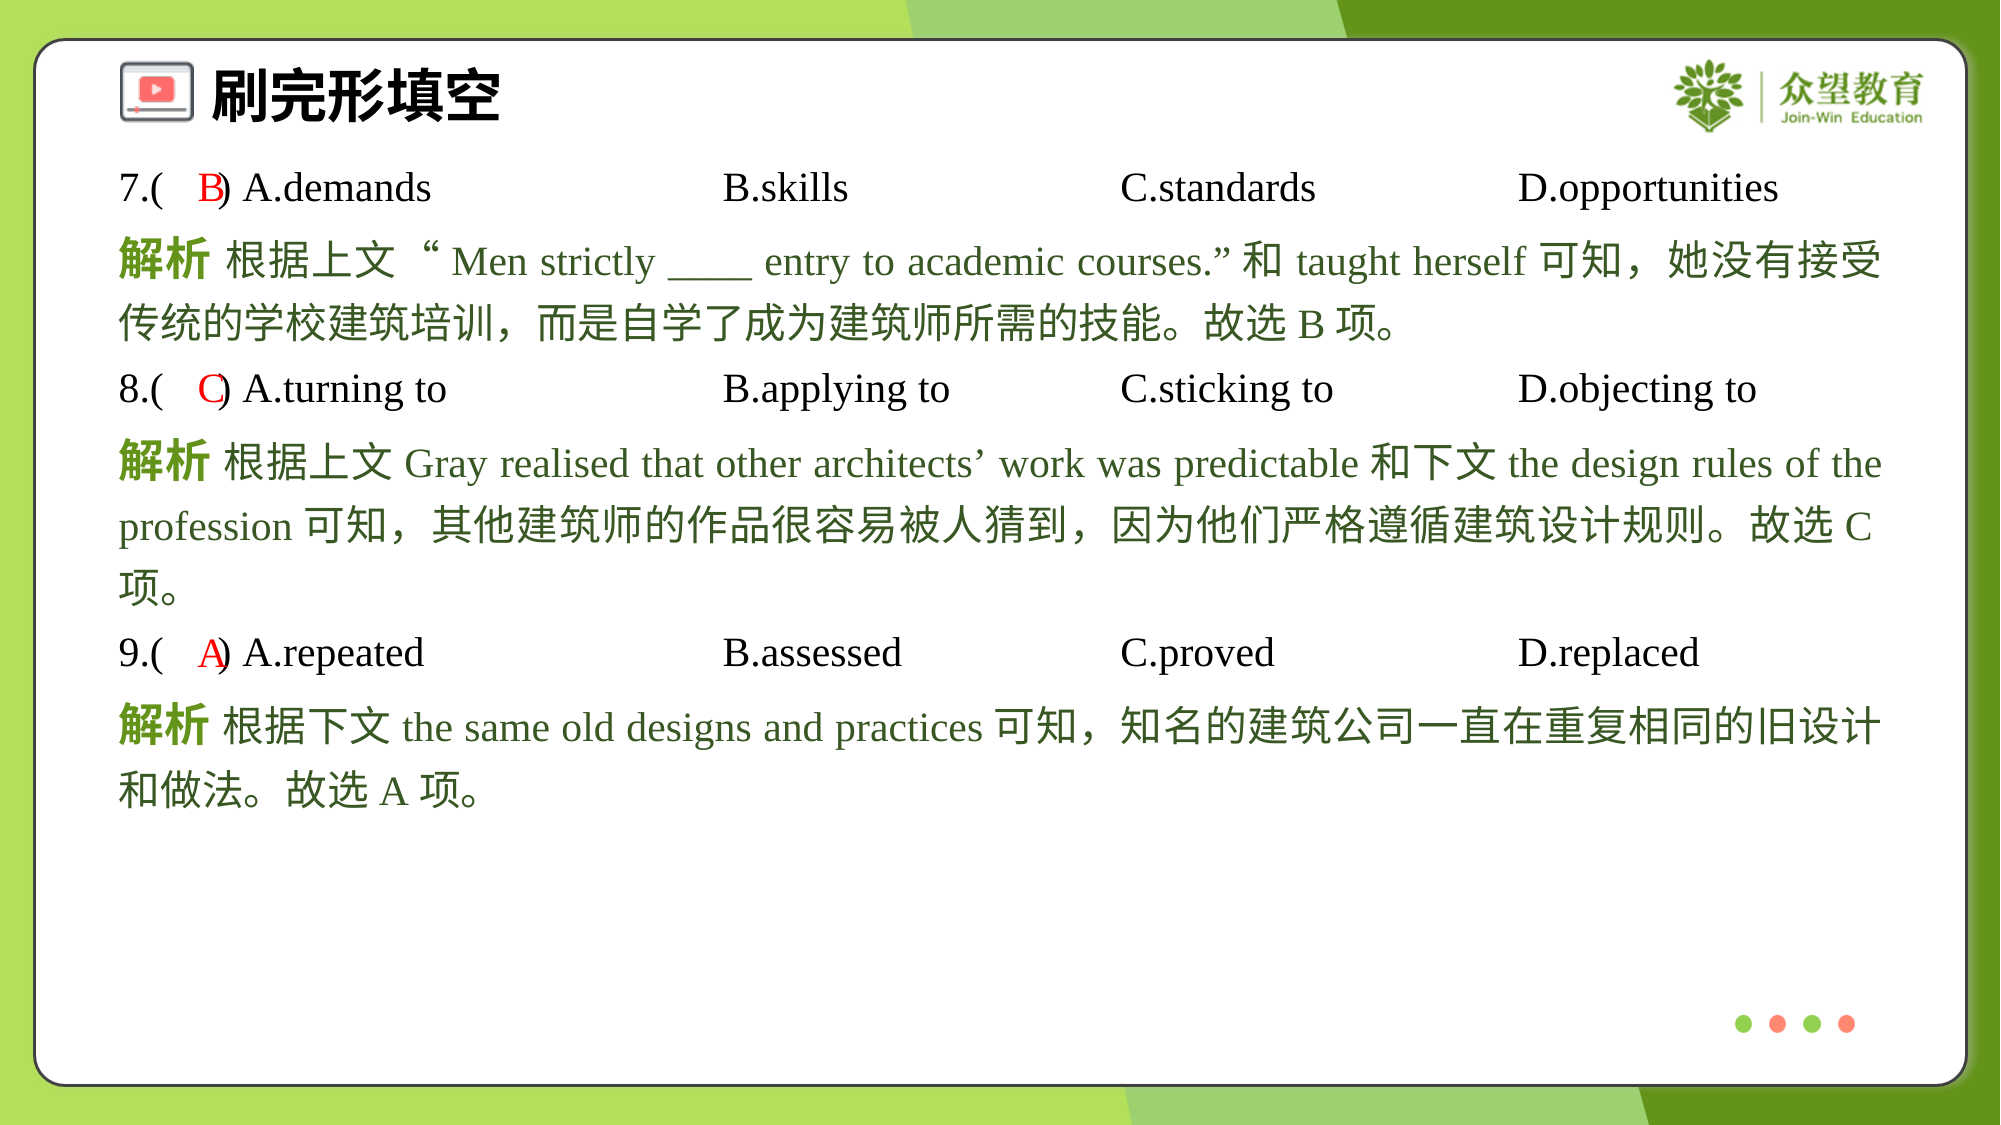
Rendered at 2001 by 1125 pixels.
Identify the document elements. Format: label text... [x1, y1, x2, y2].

text_box 8.( ) A.turning to B.applying to C.sticking to D.objecting to [118, 348, 192, 406]
text_box 8.( ) A.turning to B.applying to C.sticking to D.objecting to [231, 348, 1883, 406]
text_box 解析 根据下文the same old designs and practices可知，知名的建筑公司一直在重复相同的旧设计和做法。故选A项。 [118, 682, 1883, 809]
text_box C [192, 348, 231, 406]
text_box 解析 根据上文Gray realised that other architects’ work was predictable和下文the design rules of the profession可知，其他建筑师的作品很容易被人猜到，因为他们严格遵循建筑设计规则。故选C项。 [118, 417, 1883, 607]
text_box 解析 根据上文“Men strictly ____ entry to academic courses.”和taught herself可知，她没有接受传统的学校建筑培训，而是自学了成为建筑师所需的技能。故选B项。 [118, 215, 1883, 343]
text_box 9.( ) A.repeated B.assessed C.proved D.replaced [233, 612, 1883, 670]
text_box 7.( ) A.demands B.skills C.standards D.opportunities [231, 146, 1883, 204]
text_box A [192, 612, 233, 671]
text_box 7.( ) A.demands B.skills C.standards D.opportunities [118, 146, 192, 204]
picture [0, 0, 2000, 1125]
text_box B [192, 146, 231, 205]
text_box 9.( ) A.repeated B.assessed C.proved D.replaced [118, 612, 192, 670]
